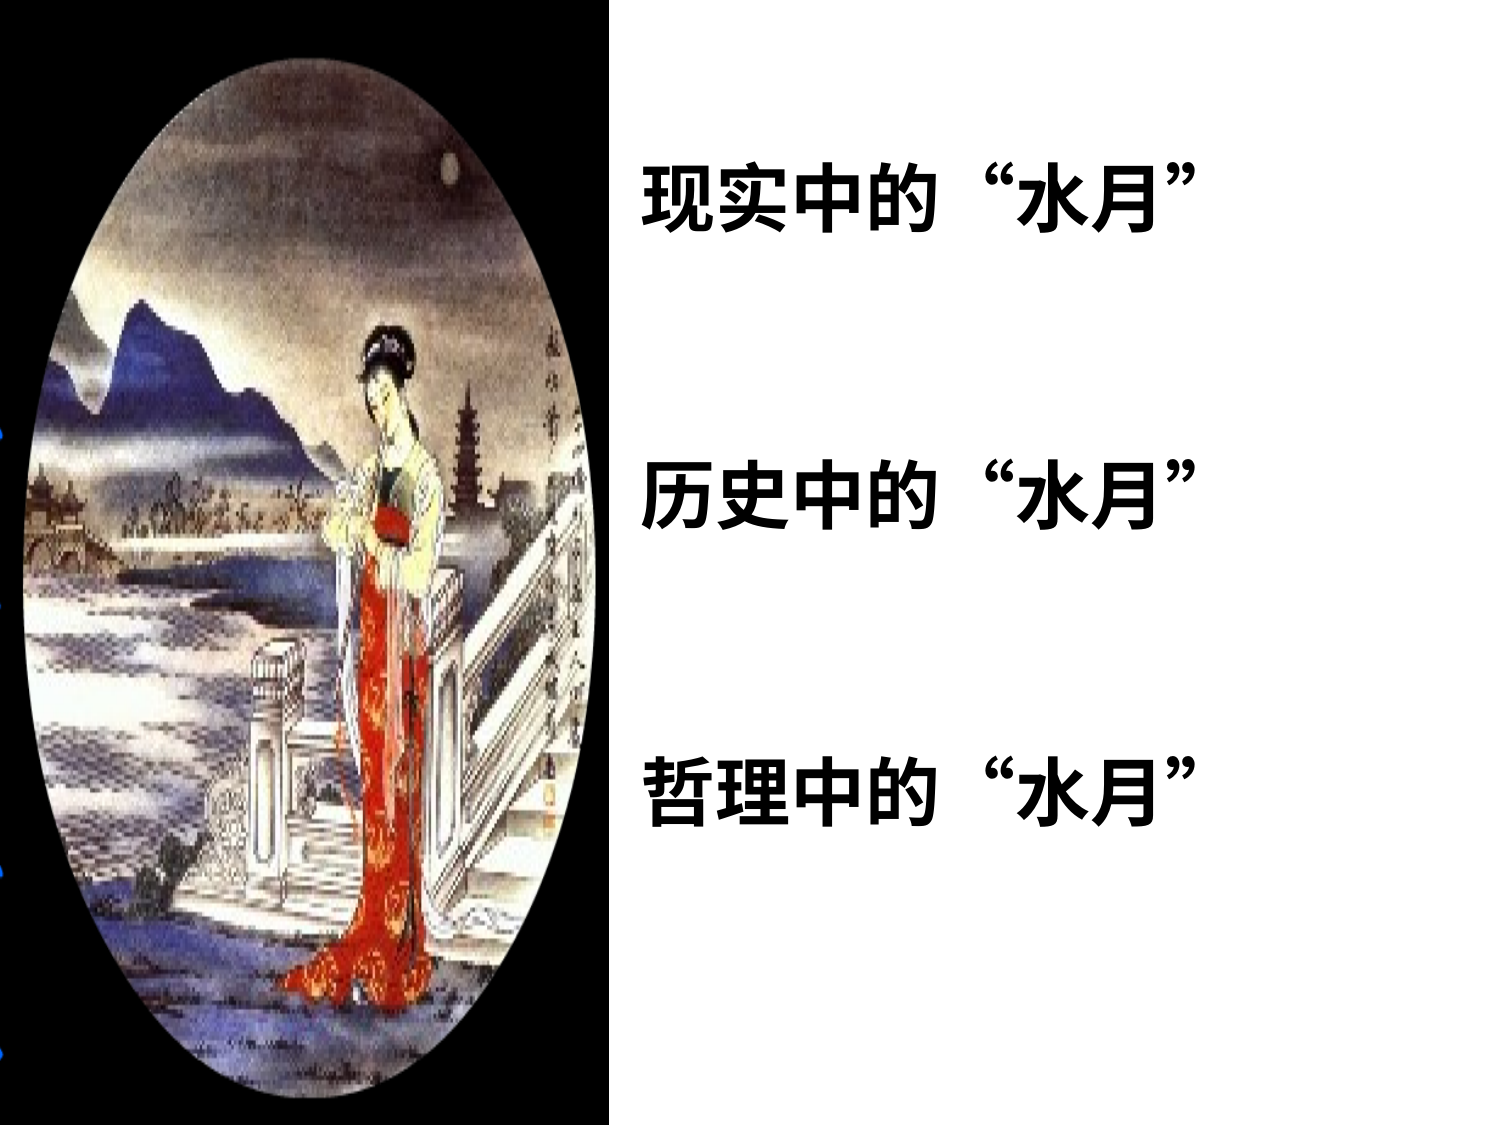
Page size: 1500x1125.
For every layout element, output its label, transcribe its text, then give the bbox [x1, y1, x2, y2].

picture [0, 0, 609, 1125]
text_box 现实中的“水月” 历史中的“水月” 哲理中的“水月” [625, 135, 1378, 843]
